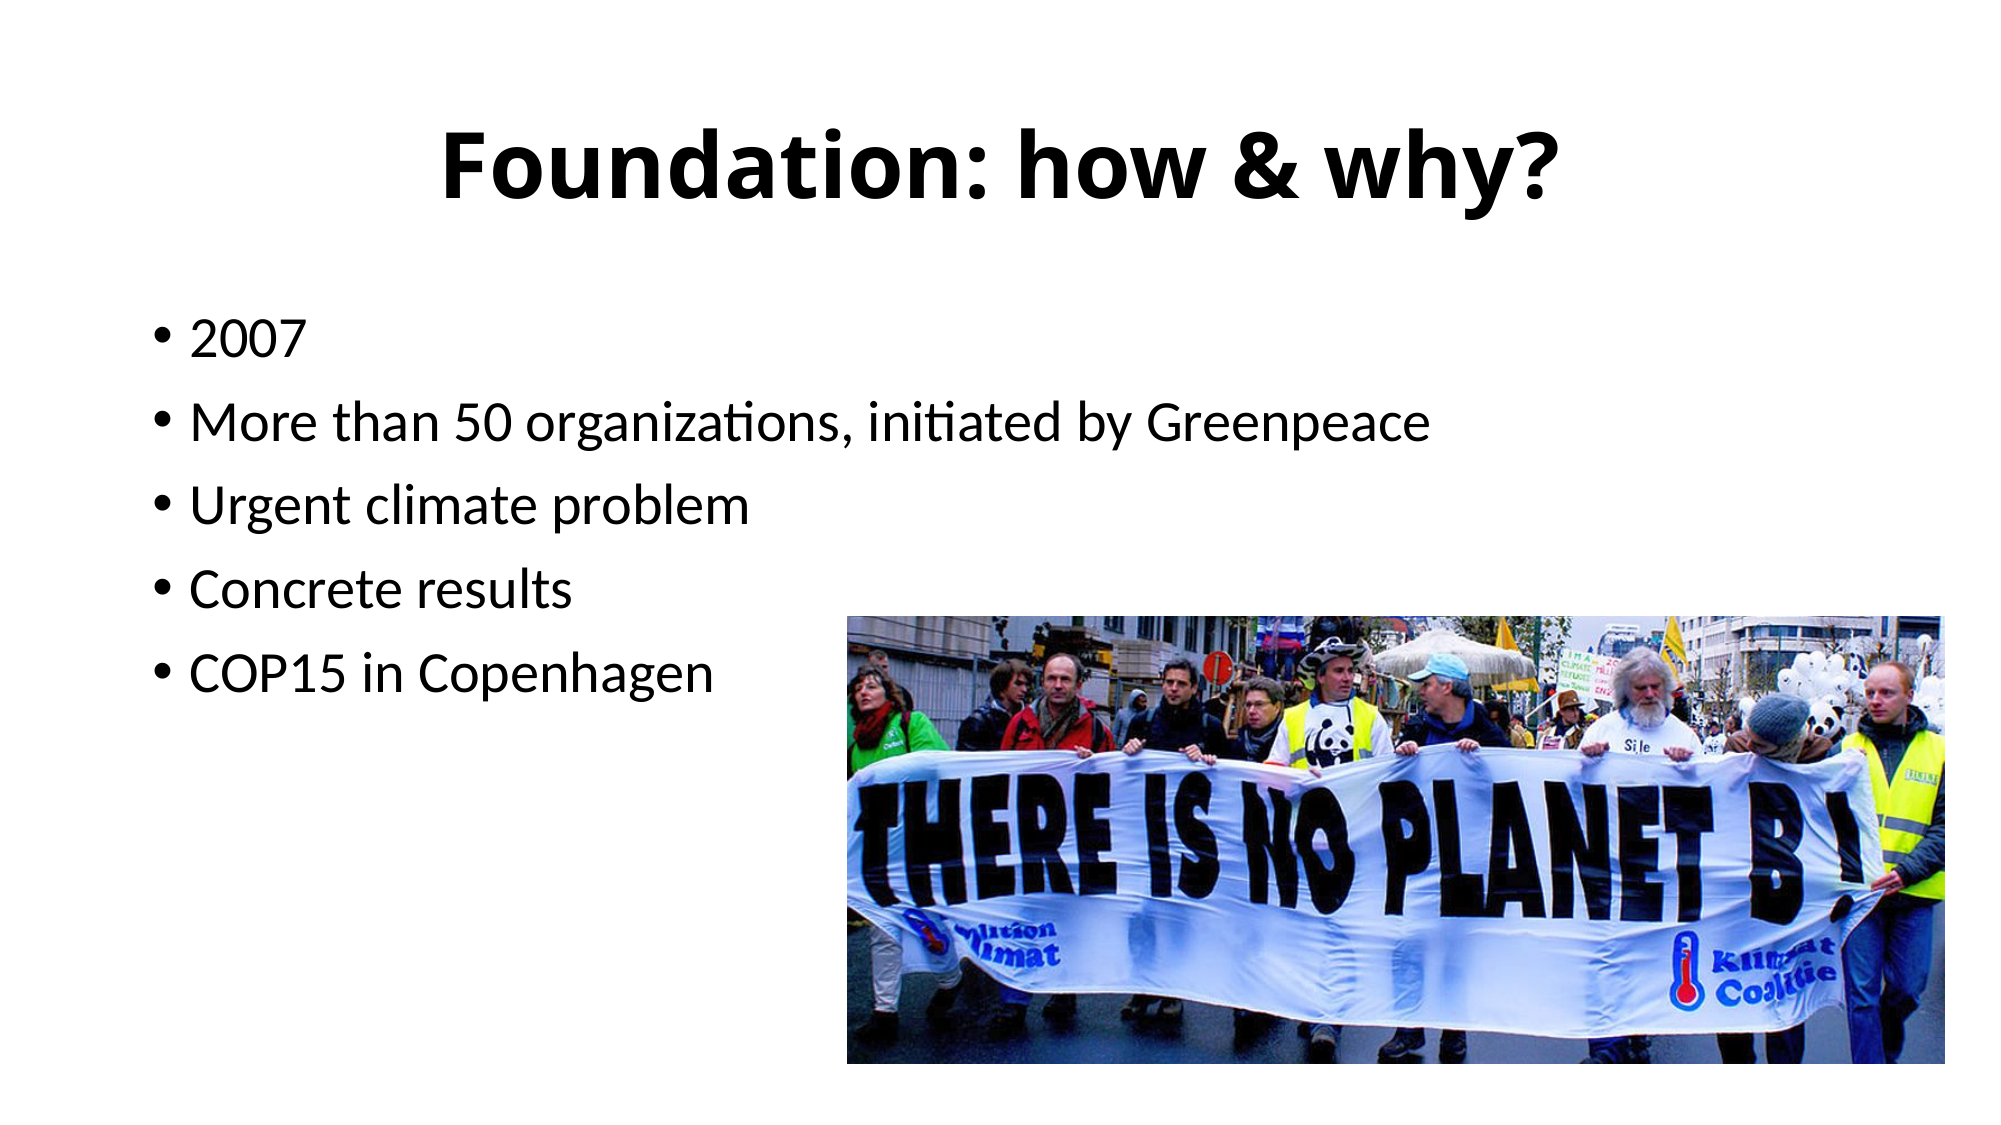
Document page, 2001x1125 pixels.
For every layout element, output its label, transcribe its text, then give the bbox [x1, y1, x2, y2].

title Foundation: how & why? [137, 59, 1863, 278]
list 2007 More than 50 organizations, initiated by Greenpeace Urgent climate problem Concrete results COP15 in Copenhagen [137, 299, 1863, 1014]
picture [847, 616, 1945, 1064]
